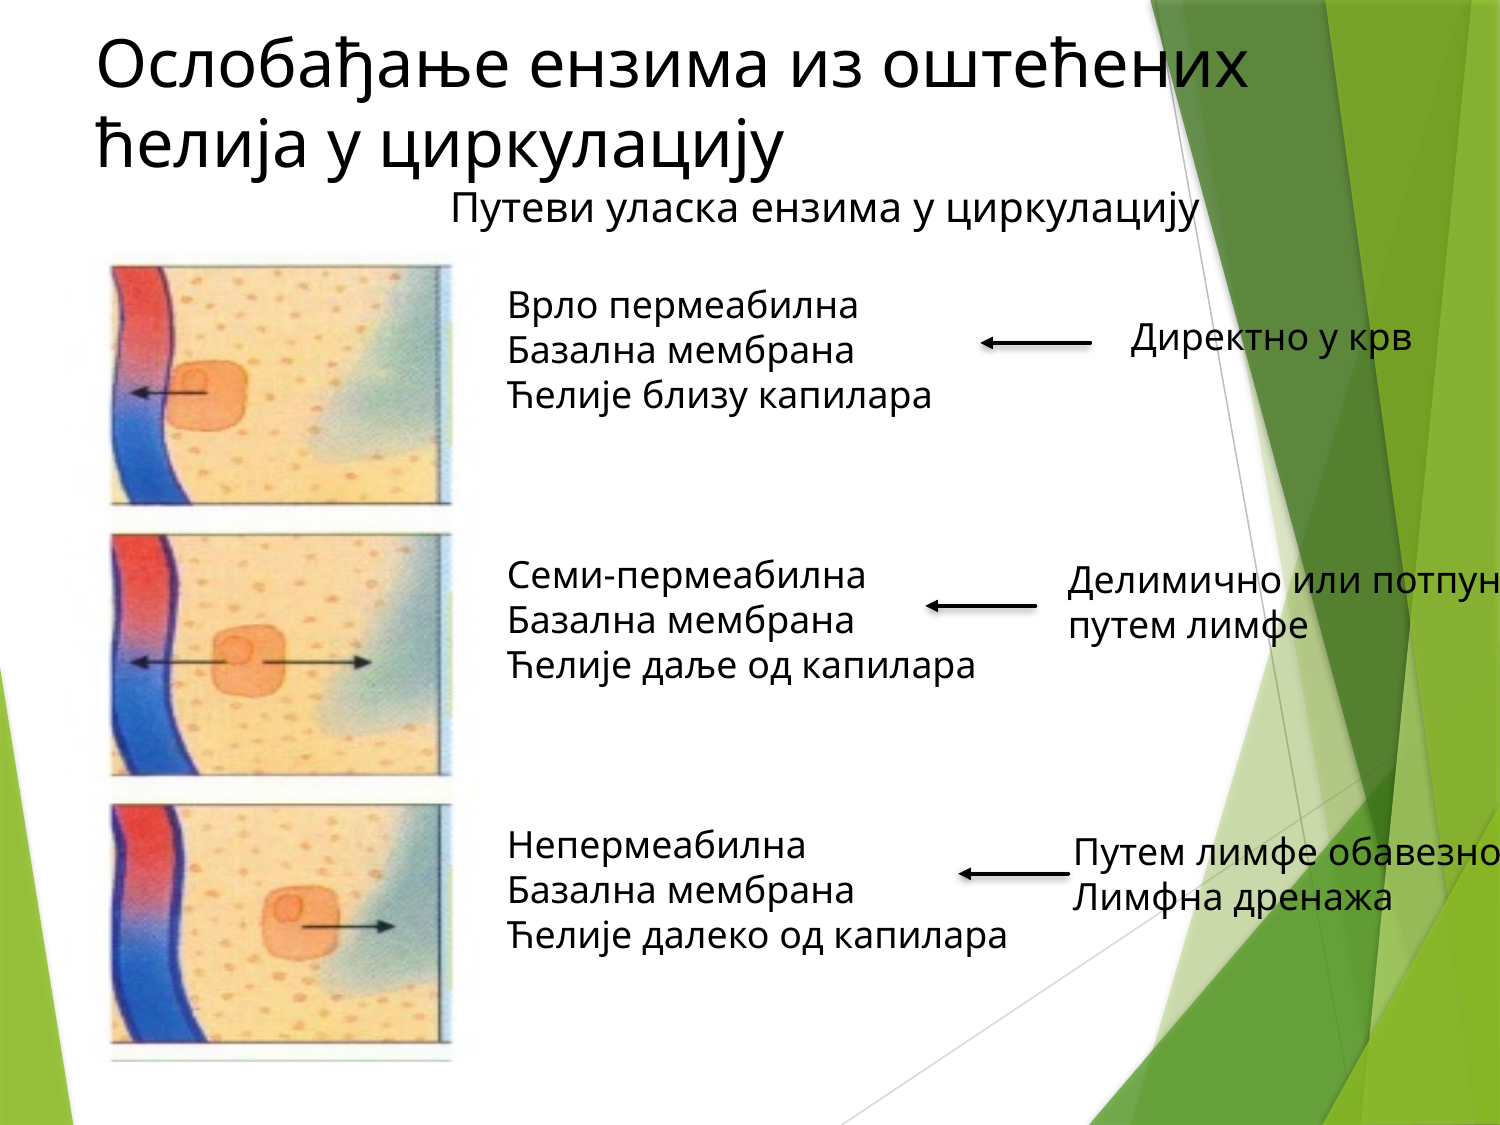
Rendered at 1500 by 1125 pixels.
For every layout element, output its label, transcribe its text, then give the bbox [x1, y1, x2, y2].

text_box Директно у крв [1116, 305, 1428, 366]
picture [67, 246, 557, 1063]
text_box Делимично или потпуно путем лимфе [1053, 548, 1500, 654]
text_box Путем лимфе обавезно Лимфна дренажа [1058, 820, 1500, 926]
text_box Врло пермеабилна Базална мембрана Ћелије близу капилара Семи-пермеабилна Базална мембрана Ћелије даље од капилара Непермеабилна Базална мембрана Ћелије далеко од капилара [562, 273, 1243, 964]
text_box Ослобађање ензима из оштећених ћелија у циркулацију Путеви уласка ензима у циркулацију [80, 12, 1486, 238]
